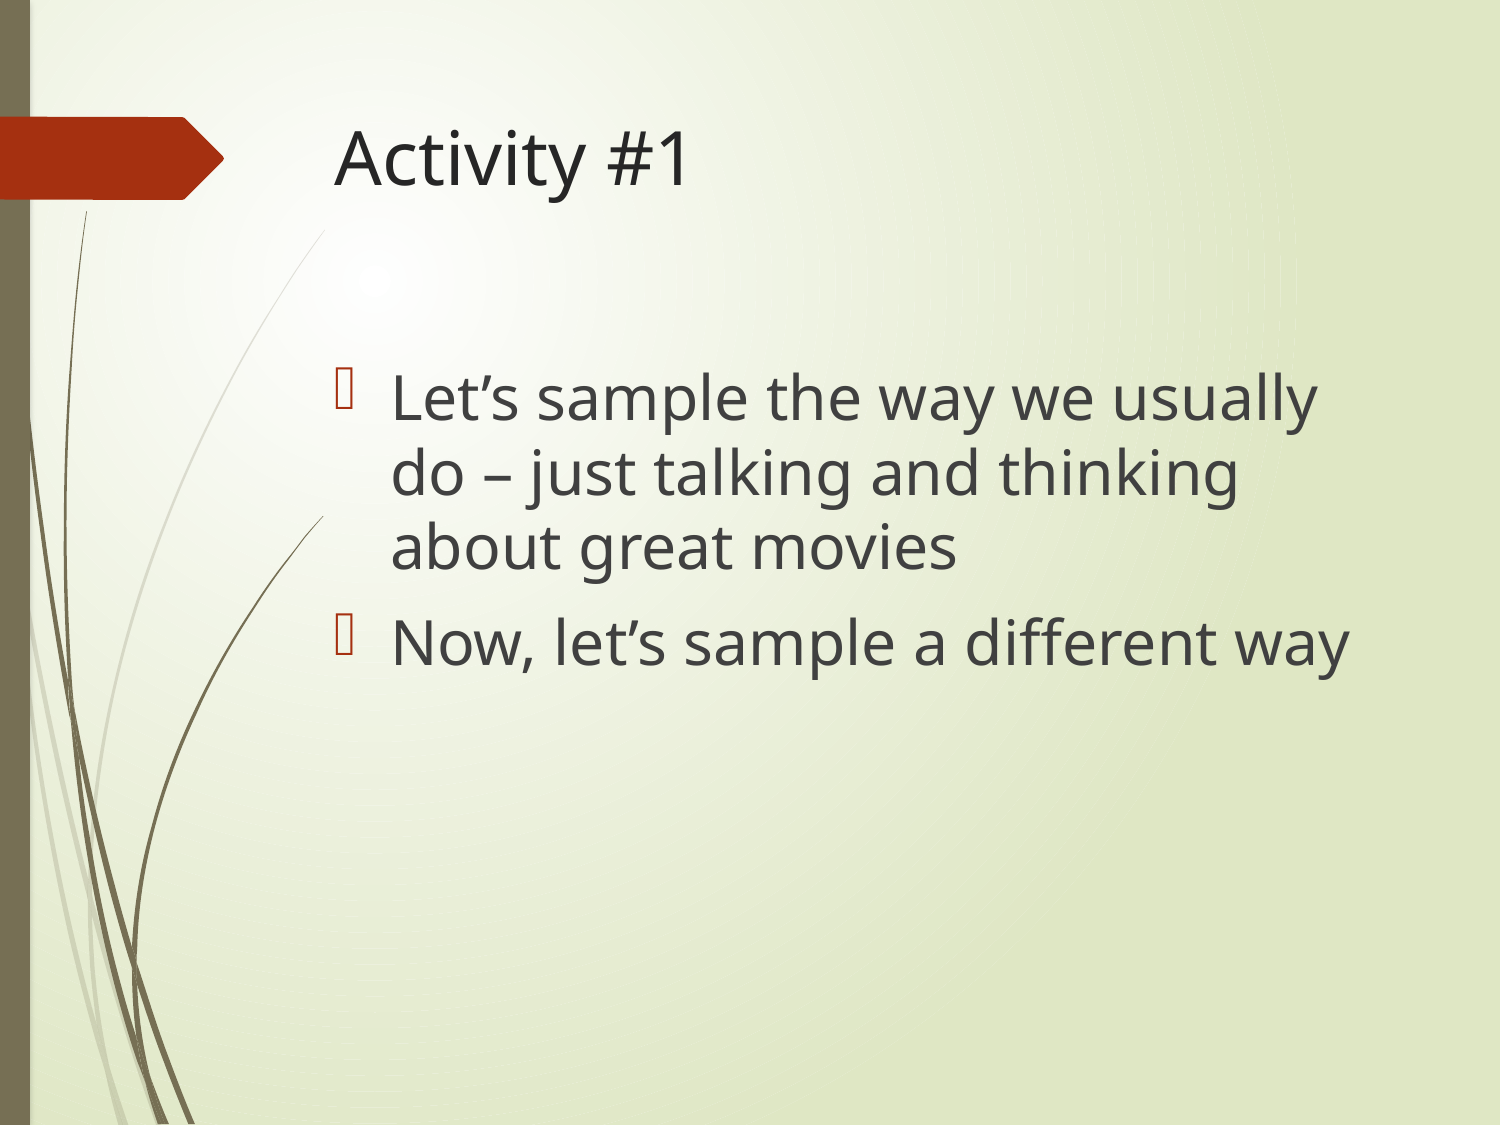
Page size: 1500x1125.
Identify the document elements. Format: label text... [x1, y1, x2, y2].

title Activity #1 [319, 102, 1400, 313]
list Let’s sample the way we usually do – just talking and thinking about great movies Now, let’s sample a different way [318, 350, 1400, 970]
